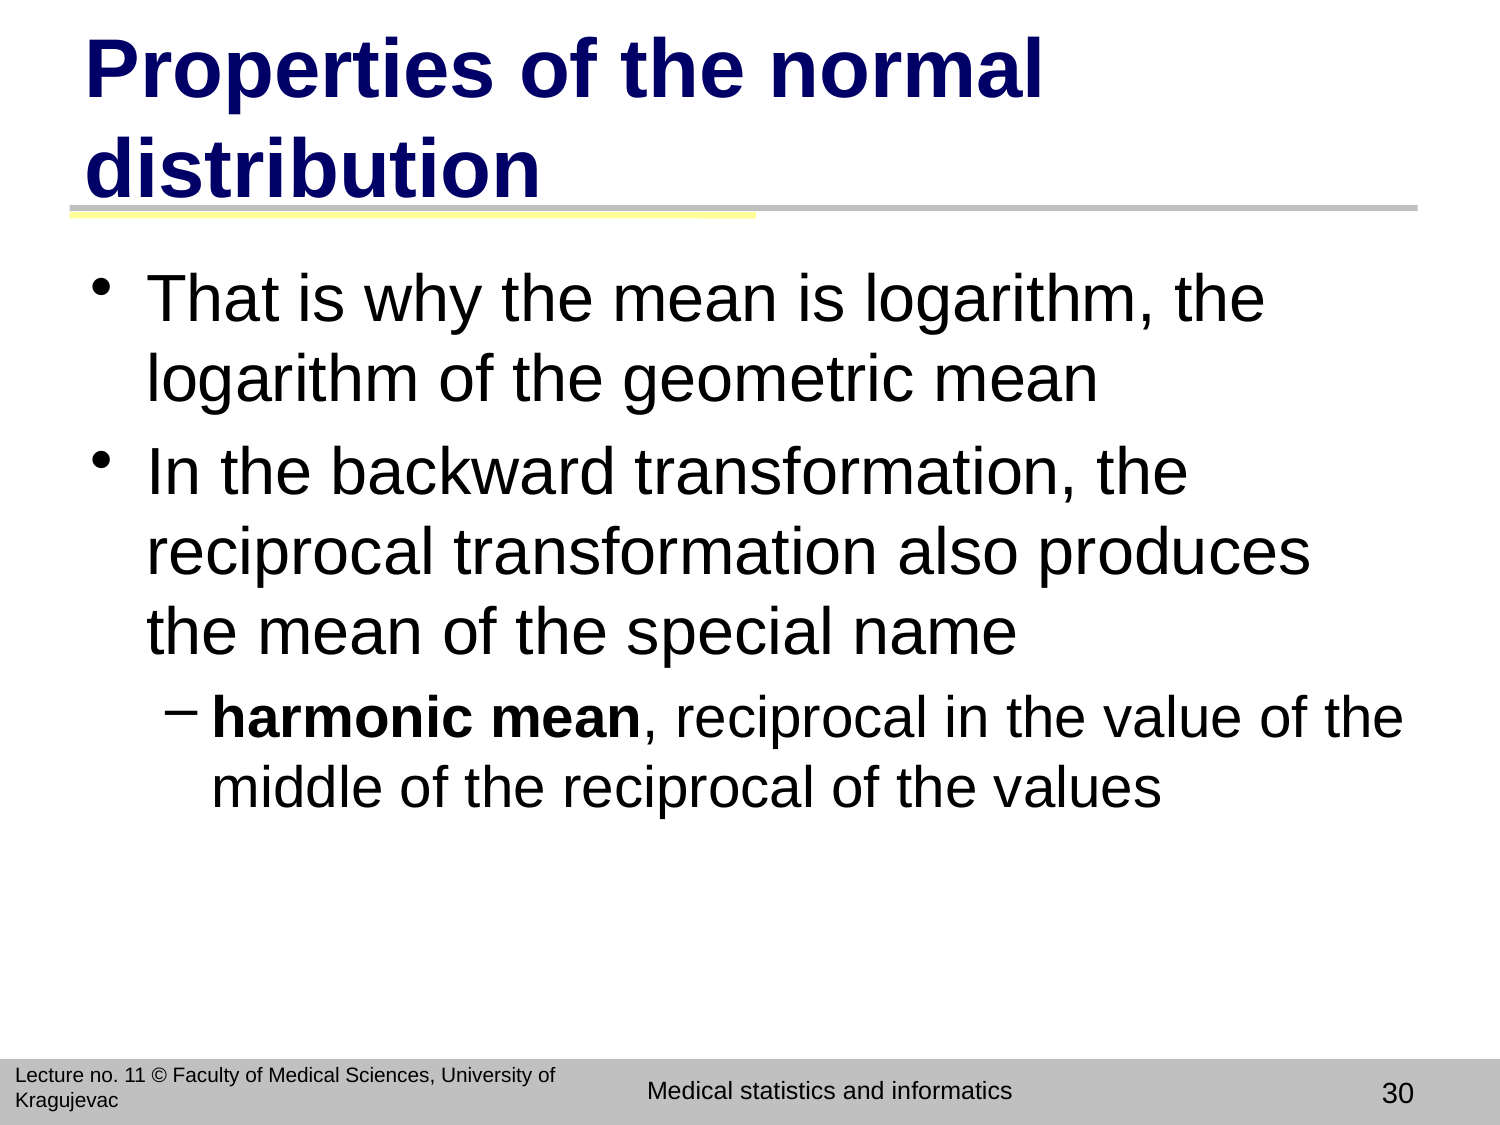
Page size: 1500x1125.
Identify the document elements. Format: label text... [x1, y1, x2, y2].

footer Medical statistics and informatics [512, 1066, 1149, 1125]
slide_number 30 [1163, 1066, 1430, 1125]
slide_number Lecture no. 11 © Faculty of Medical Sciences, University of Kragujevac [0, 1053, 612, 1108]
list That is why the mean is logarithm, the logarithm of the geometric mean In the backward transformation, the reciprocal transformation also produces the mean of the special name harmonic mean, reciprocal in the value of the middle of the reciprocal of the values [74, 246, 1426, 1023]
title Properties of the normal distribution [69, 19, 1426, 208]
